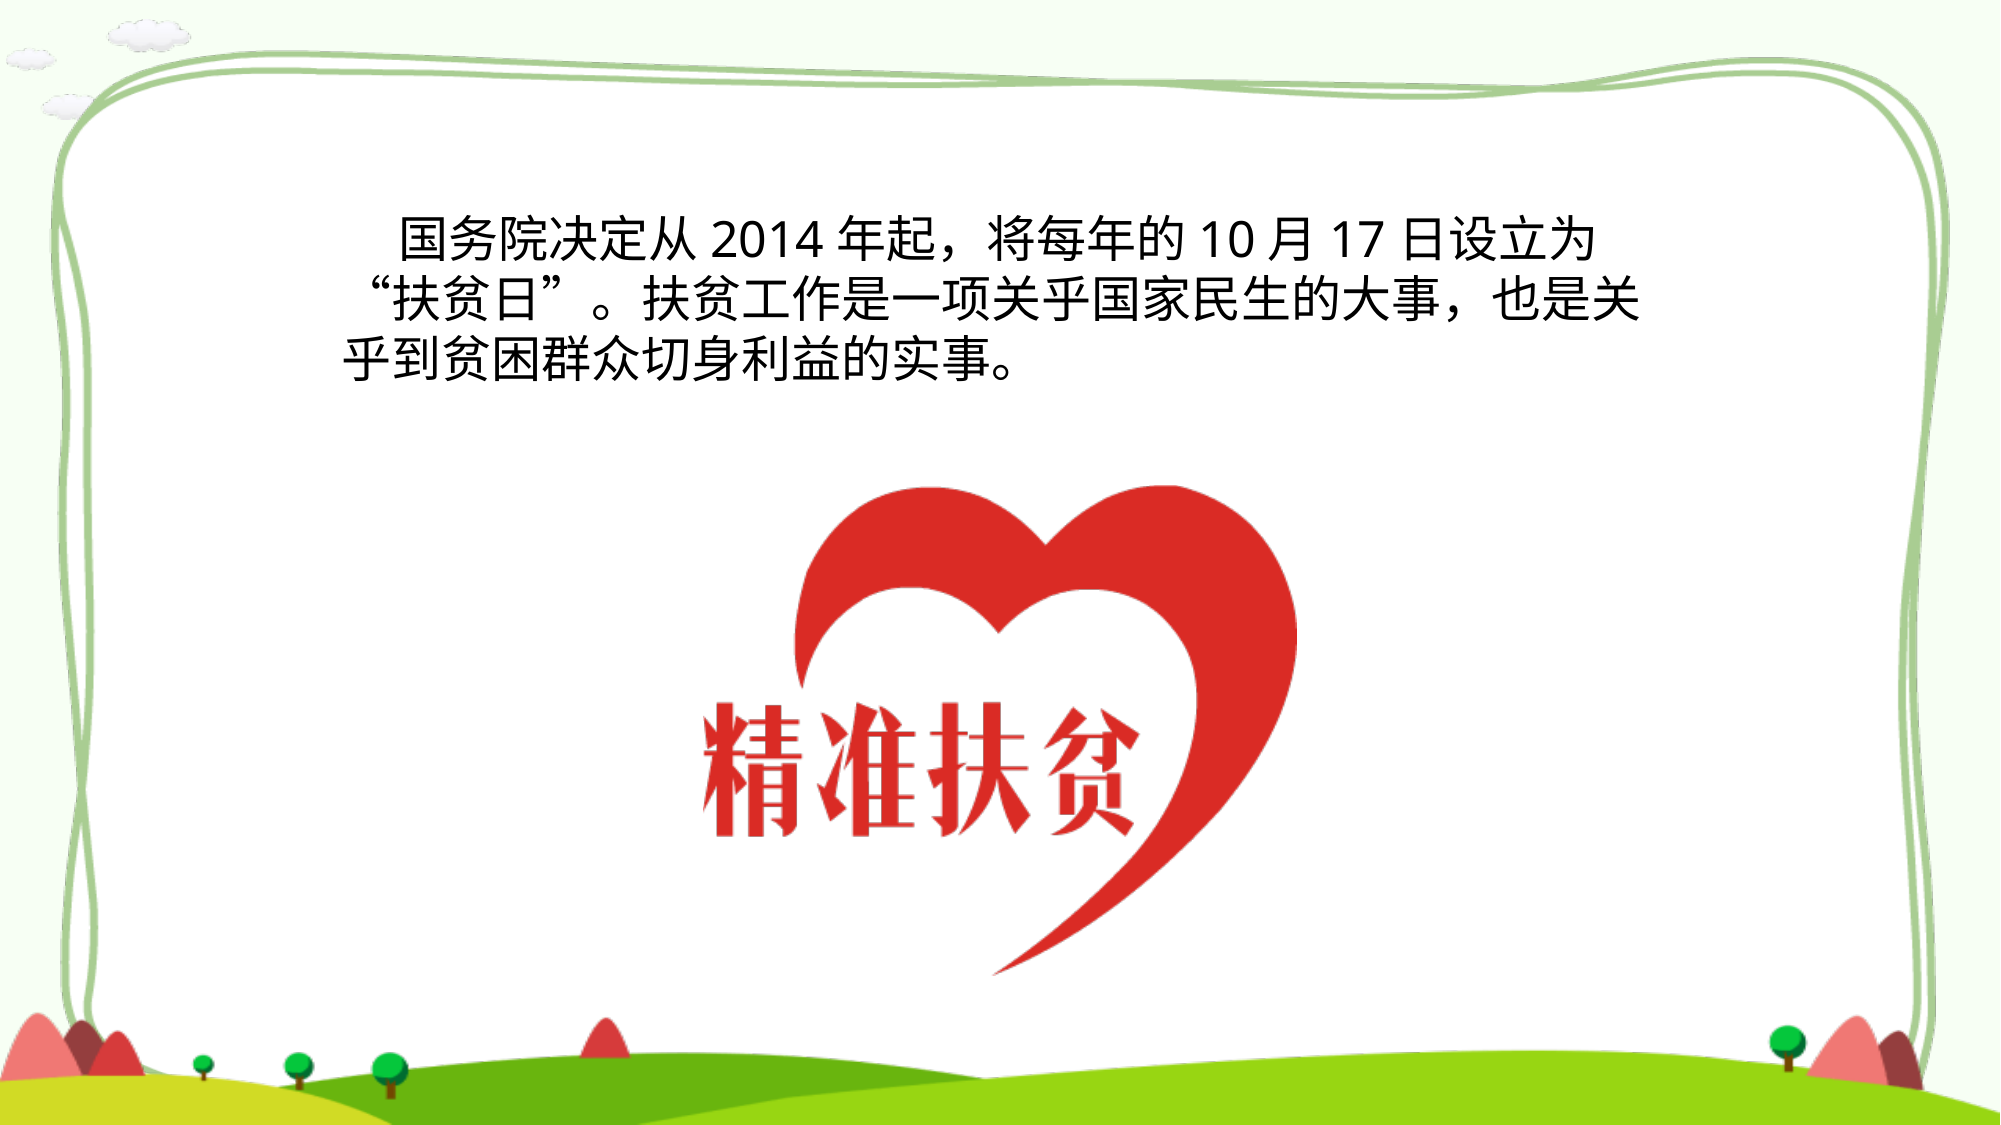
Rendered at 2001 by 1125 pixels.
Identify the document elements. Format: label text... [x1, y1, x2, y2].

picture [0, 0, 2000, 1125]
text_box 国务院决定从2014年起，将每年的10月17日设立为“扶贫日”。扶贫工作是一项关乎国家民生的大事，也是关乎到贫困群众切身利益的实事。 [326, 200, 1674, 395]
